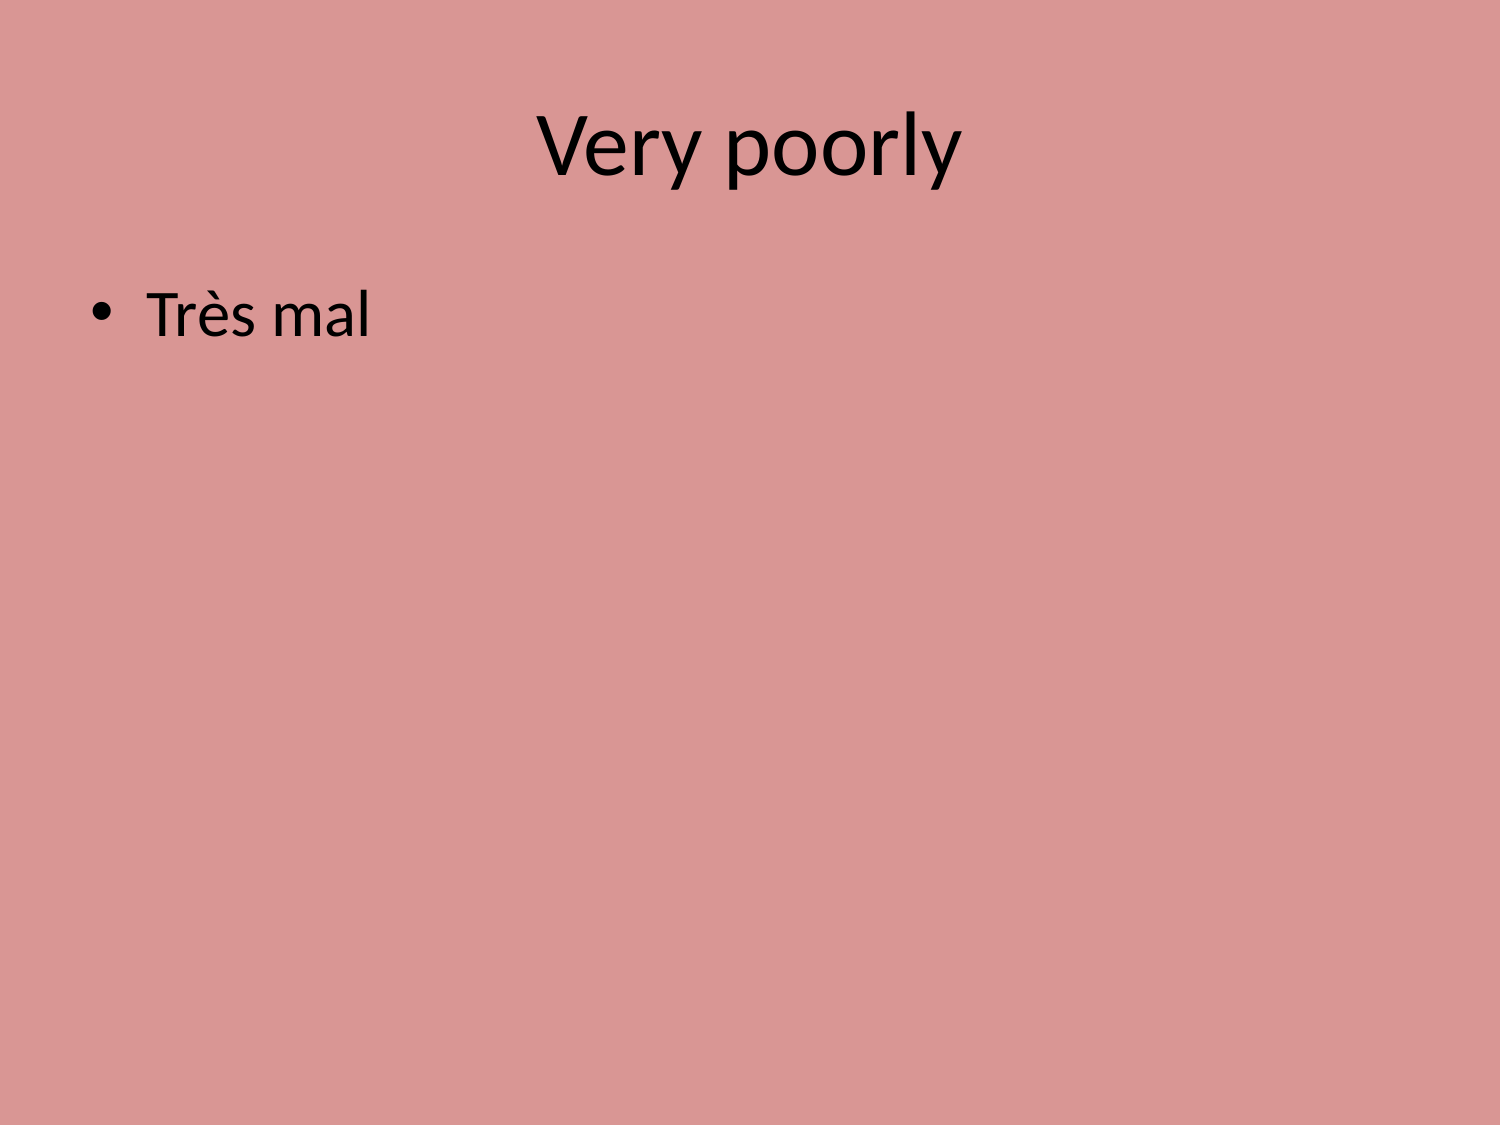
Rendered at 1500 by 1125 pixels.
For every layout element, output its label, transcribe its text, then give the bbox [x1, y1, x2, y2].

title Very poorly [75, 45, 1425, 233]
list Très mal [75, 262, 1425, 1005]
